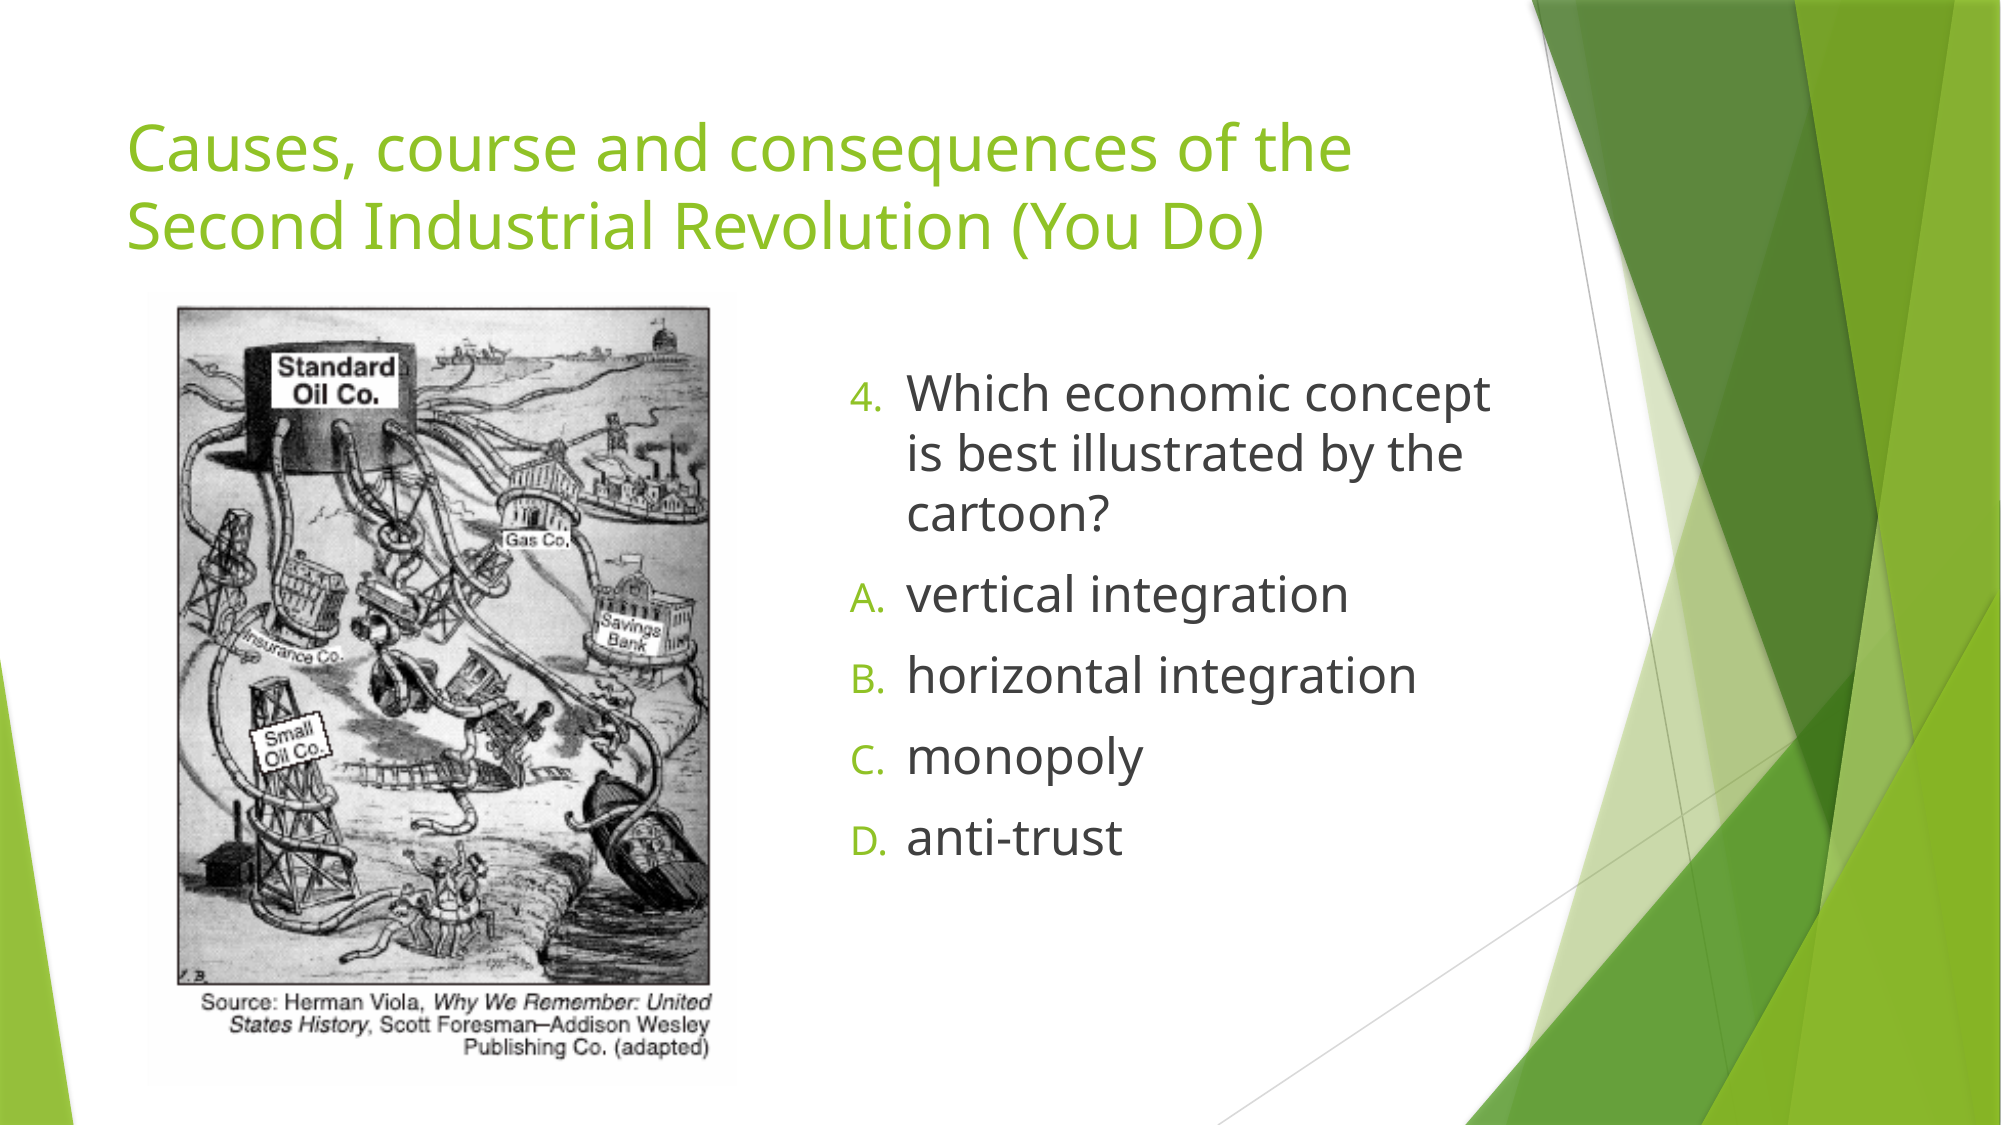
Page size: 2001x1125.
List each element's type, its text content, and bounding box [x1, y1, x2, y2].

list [147, 291, 737, 1087]
list Which economic concept is best illustrated by the cartoon? vertical integration horizontal integration monopoly anti-trust [834, 354, 1522, 992]
title Causes, course and consequences of the Second Industrial Revolution (You Do) [111, 99, 1522, 317]
